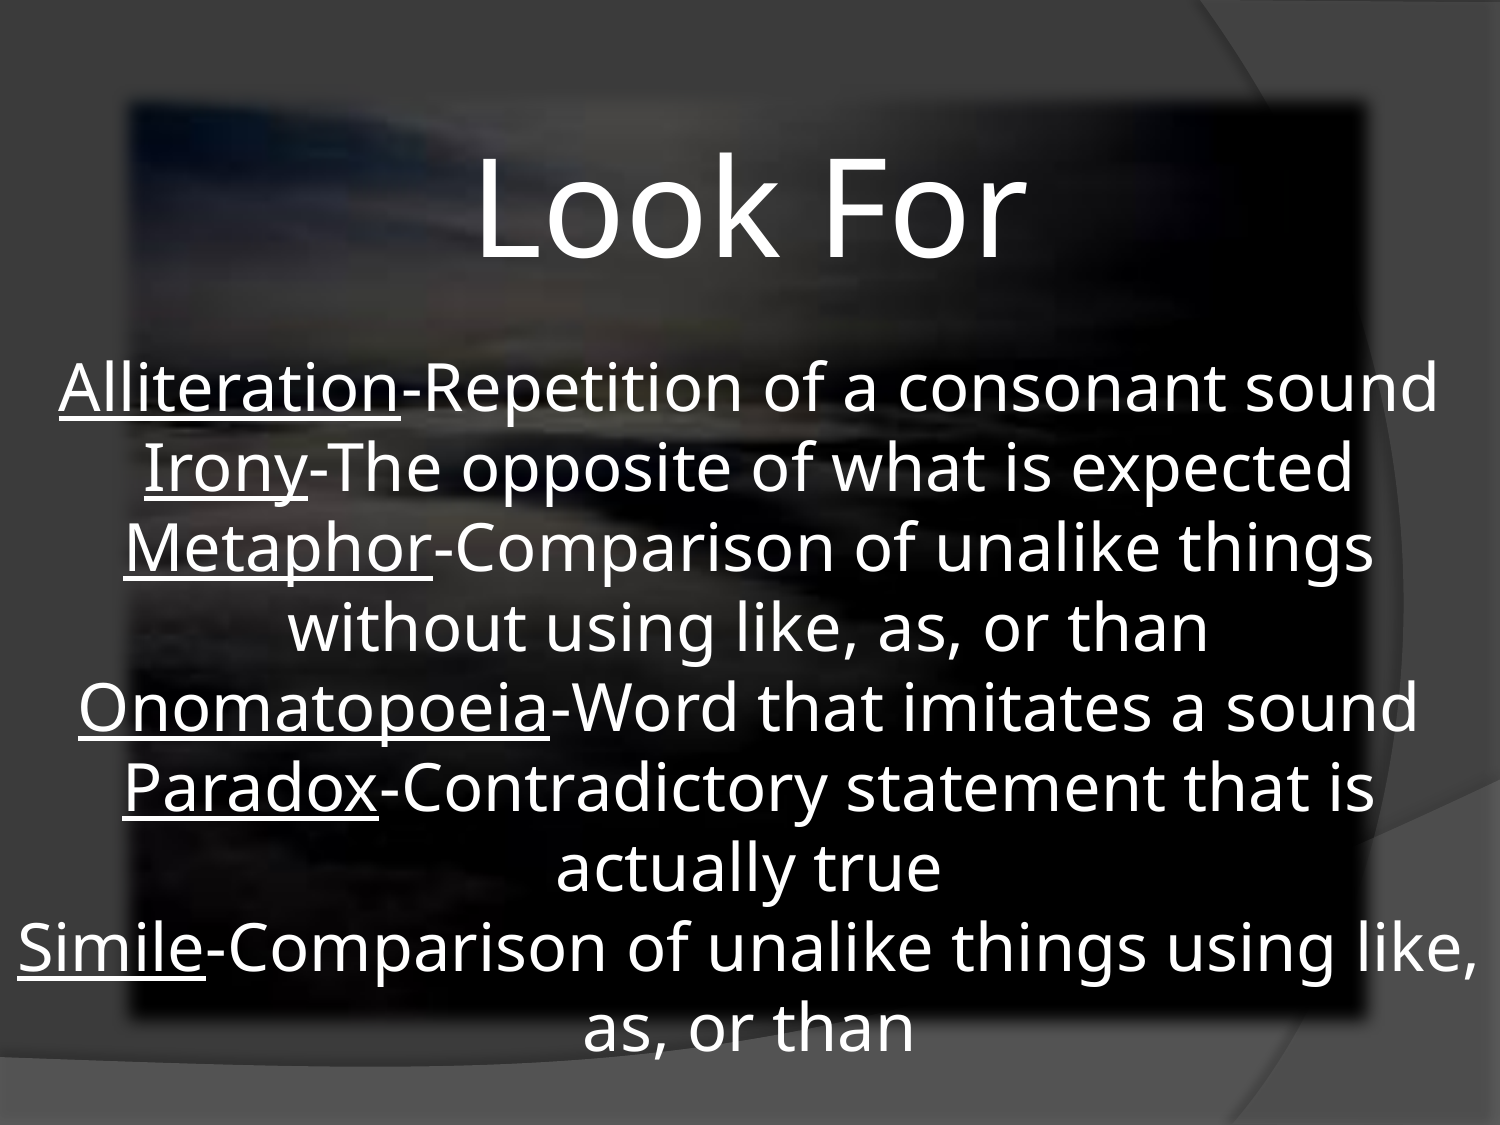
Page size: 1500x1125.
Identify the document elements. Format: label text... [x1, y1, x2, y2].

text_box Look For Alliteration-Repetition of a consonant sound Irony-The opposite of what is expected Metaphor-Comparison of unalike things without using like, as, or than Onomatopoeia-Word that imitates a sound Paradox-Contradictory statement that is actually true Simile-Comparison of unalike things using like, as, or than [0, 112, 1500, 1072]
picture [112, 84, 1385, 1038]
